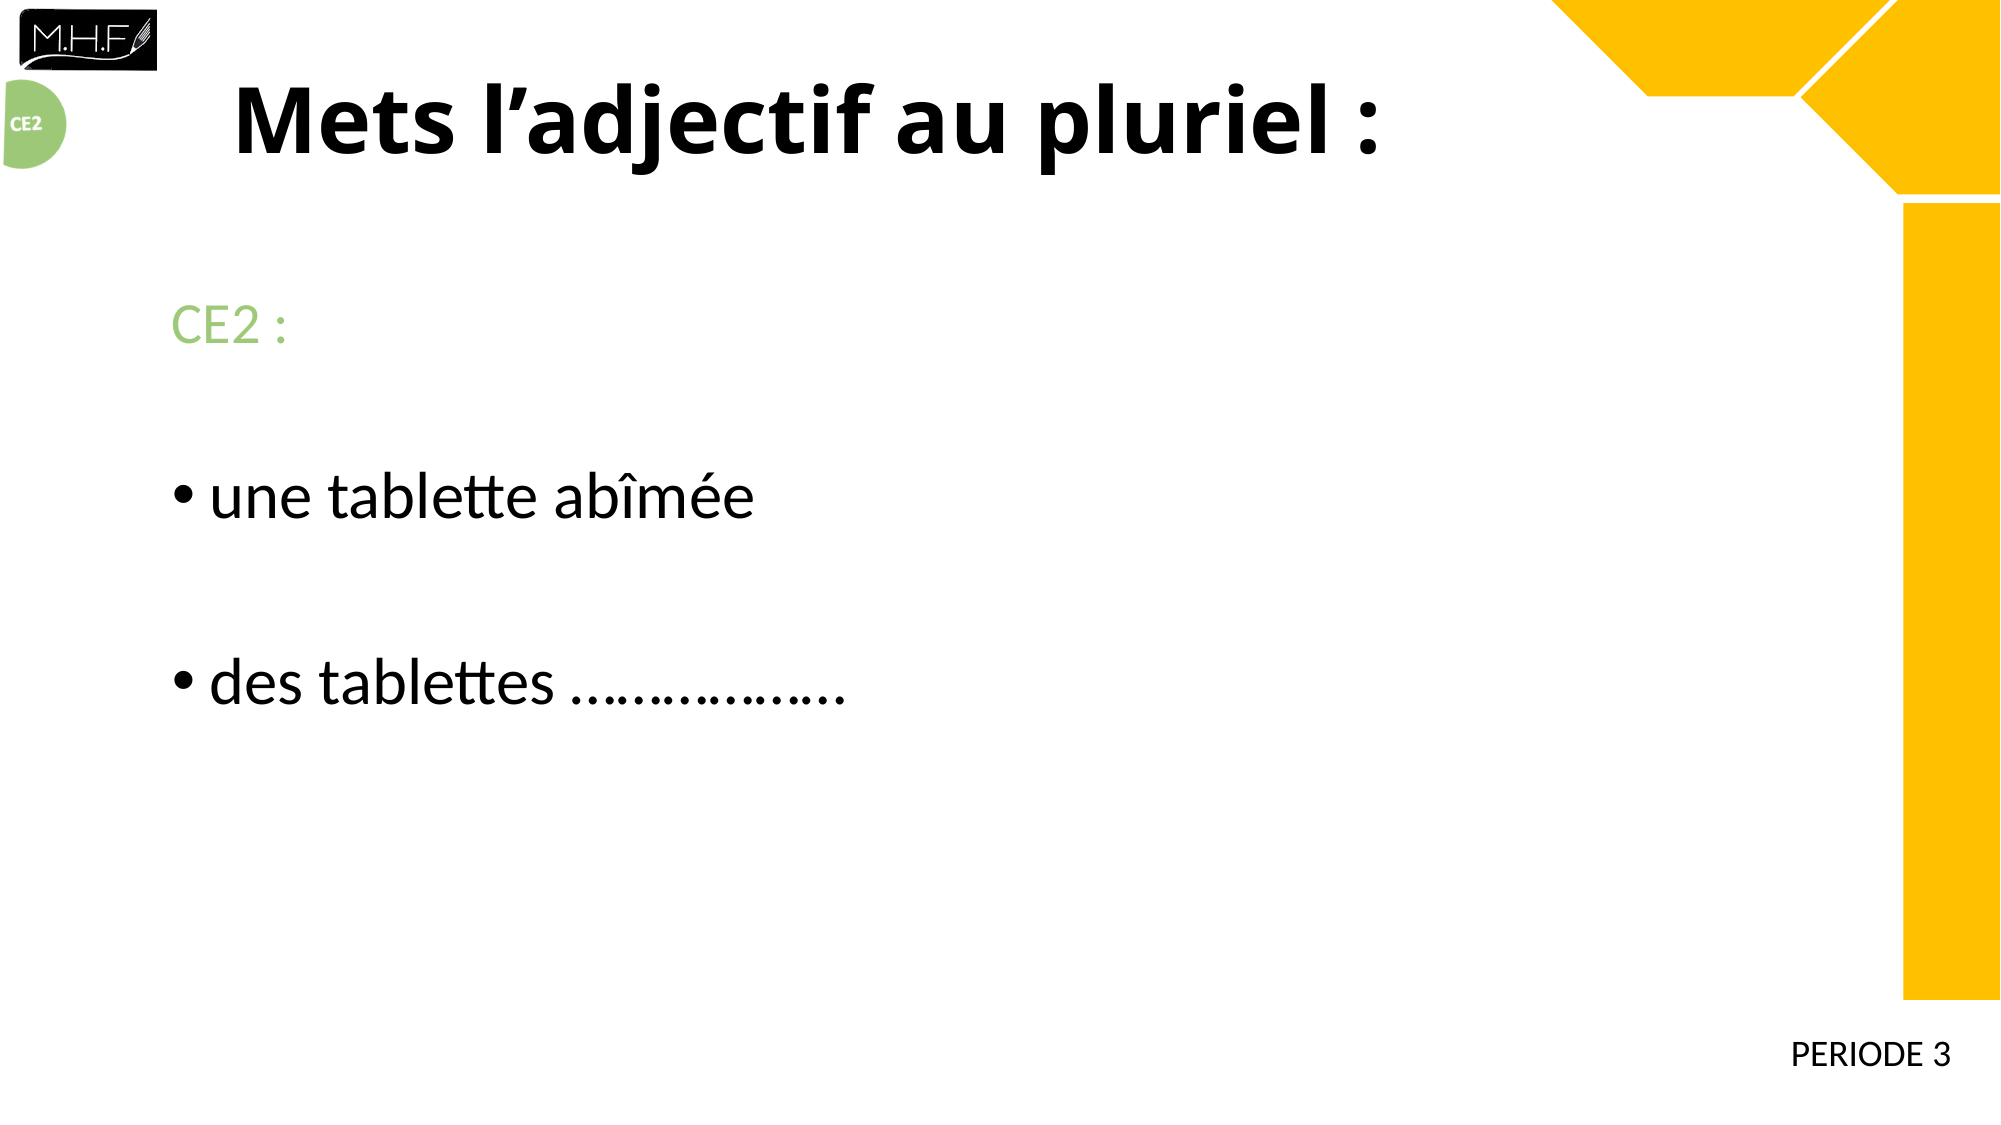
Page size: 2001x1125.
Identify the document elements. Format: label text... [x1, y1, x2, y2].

text_box PERIODE 3 [1362, 1021, 1967, 1125]
text_box [1902, 202, 2000, 1001]
picture [0, 7, 157, 207]
text_box CE2 : une tablette abîmée des tablettes ……………… [156, 286, 979, 1000]
text_box [1799, 0, 2000, 196]
text_box [1549, 0, 1892, 98]
title Mets l’adjectif au pluriel : [216, 15, 1763, 233]
